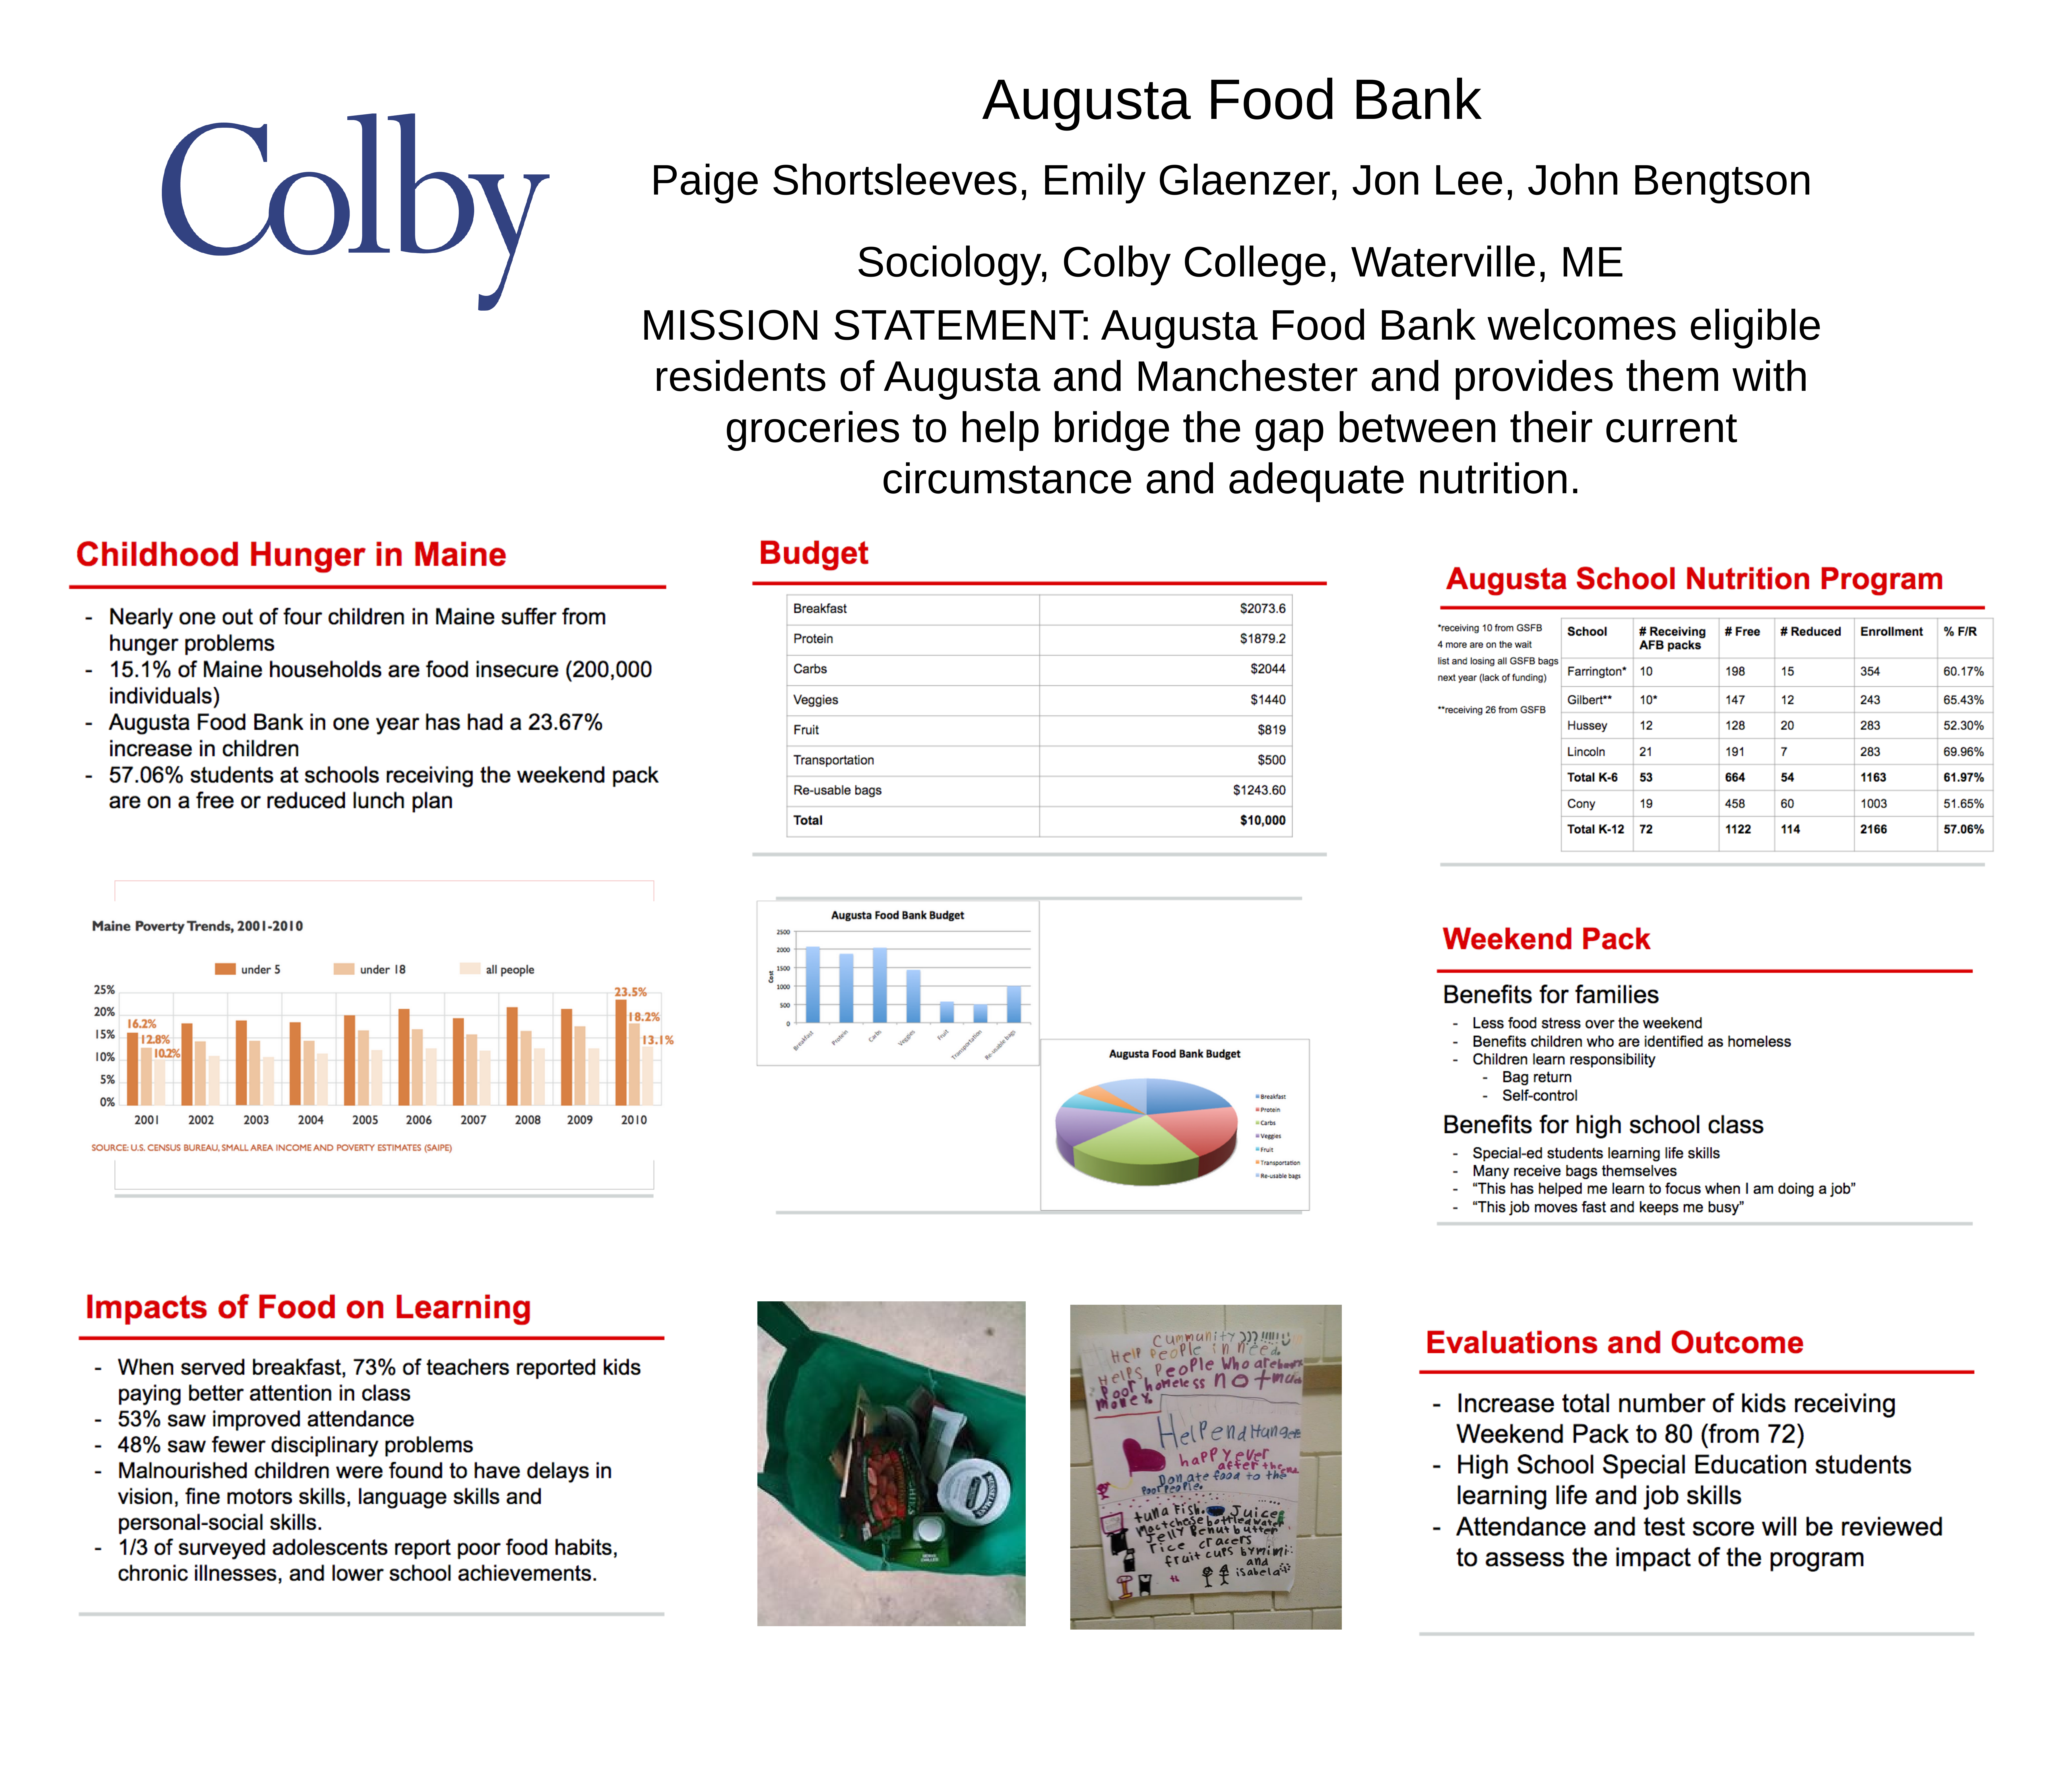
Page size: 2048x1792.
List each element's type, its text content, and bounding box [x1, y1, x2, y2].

text_box MISSION STATEMENT: Augusta Food Bank welcomes eligible residents of Augusta and Manchester and provides them with groceries to help bridge the gap between their current circumstance and adequate nutrition. [608, 295, 1856, 504]
picture [1415, 907, 1997, 1231]
picture [89, 871, 681, 1202]
picture [757, 1301, 1027, 1626]
picture [71, 1269, 684, 1622]
picture [753, 896, 1323, 1218]
text_box Paige Shortsleeves, Emily Glaenzer, Jon Lee, John Bengtson [599, 150, 1865, 205]
picture [736, 512, 1341, 860]
text_box Augusta Food Bank [599, 60, 1865, 133]
text_box Sociology, Colby College, Waterville, ME [608, 232, 1874, 288]
picture [1070, 1305, 1342, 1630]
picture [1415, 1308, 1995, 1639]
picture [49, 512, 684, 857]
picture [162, 113, 550, 311]
picture [1415, 537, 2011, 871]
